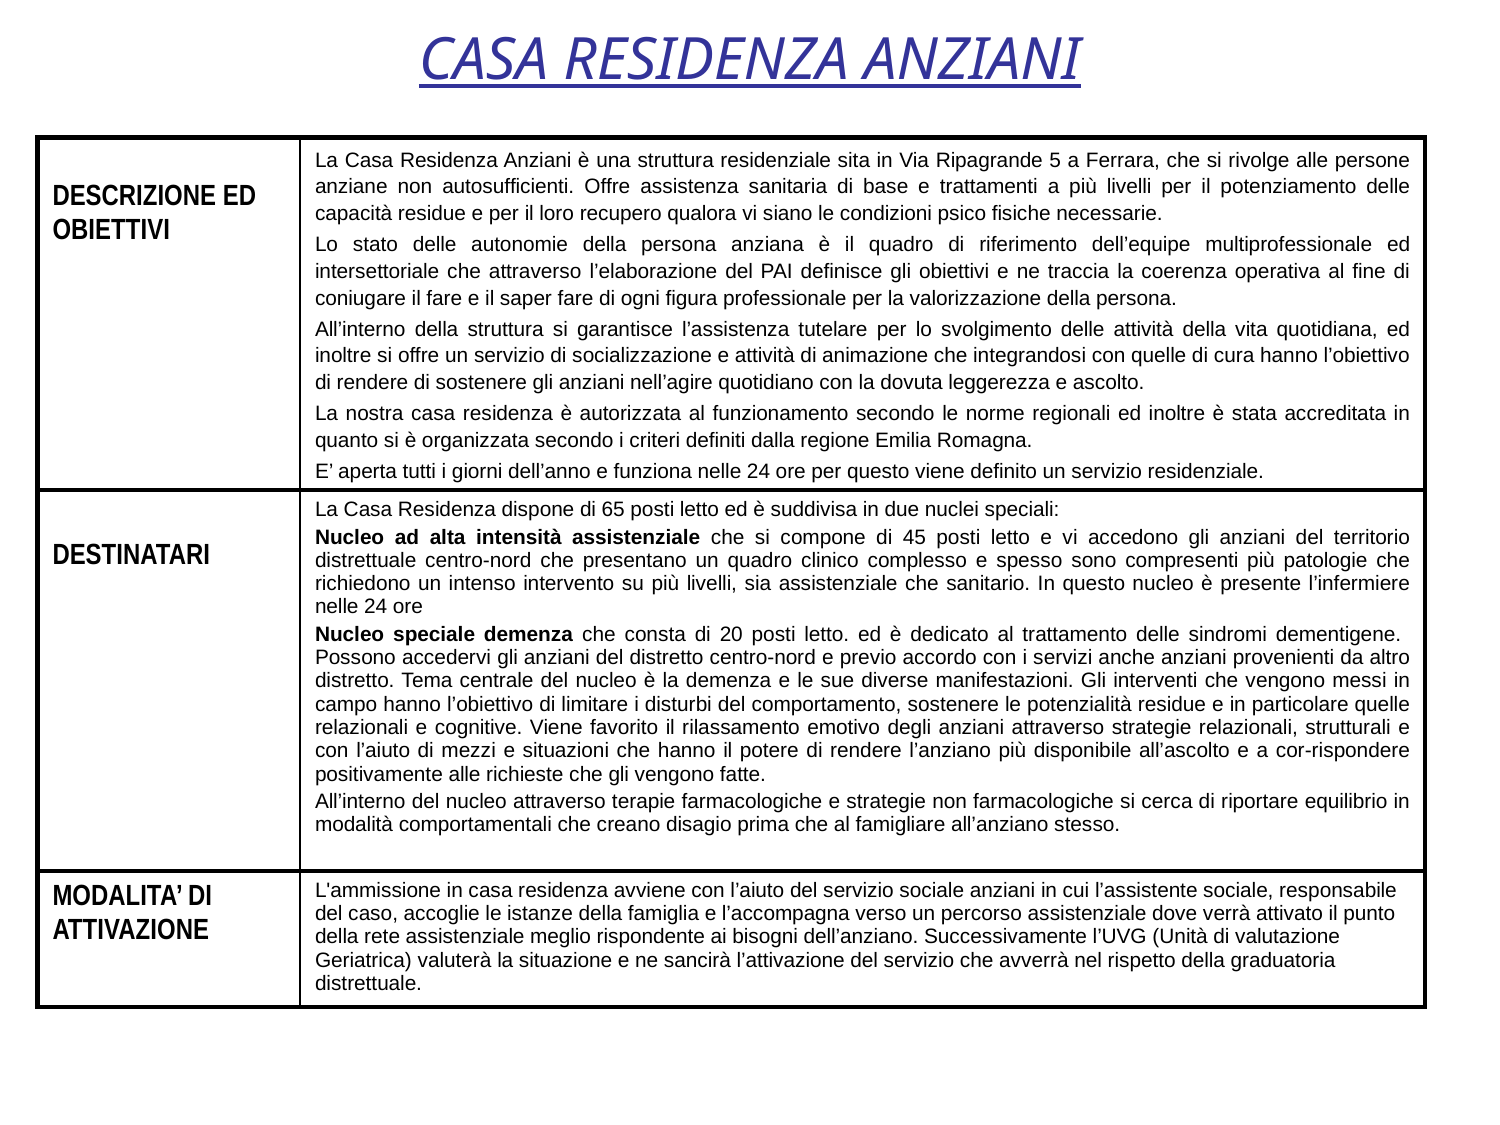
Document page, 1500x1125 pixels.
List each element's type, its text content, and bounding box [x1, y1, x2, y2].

table_cell DESTINATARI [40, 492, 299, 869]
text_box CASA RESIDENZA ANZIANI [74, 0, 1425, 113]
table_cell L'ammissione in casa residenza avviene con l’aiuto del servizio sociale anziani in cui l’assistente sociale, responsabile del caso, accoglie le istanze della famiglia e l’accompagna verso un percorso assistenziale dove verrà attivato il punto della rete assistenziale meglio rispondente ai bisogni dell’anziano. Successivamente l’UVG (Unità di valutazione Geriatrica) valuterà la situazione e ne sancirà l’attivazione del servizio che avverrà nel rispetto della graduatoria distrettuale. [301, 873, 1423, 1005]
table_cell MODALITA’ DI ATTIVAZIONE [40, 873, 299, 1005]
table_header La Casa Residenza Anziani è una struttura residenziale sita in Via Ripagrande 5 a Ferrara, che si rivolge alle persone anziane non autosufficienti. Offre assistenza sanitaria di base e trattamenti a più livelli per il potenziamento delle capacità residue e per il loro recupero qualora vi siano le condizioni psico fisiche necessarie. Lo stato delle autonomie della persona anziana è il quadro di riferimento dell’equipe multiprofessionale ed intersettoriale che attraverso l’elaborazione del PAI definisce gli obiettivi e ne traccia la coerenza operativa al fine di coniugare il fare e il saper fare di ogni figura professionale per la valorizzazione della persona. All’interno della struttura si garantisce l’assistenza tutelare per lo svolgimento delle attività della vita quotidiana, ed inoltre si offre un servizio di socializzazione e attività di animazione che integrandosi con quelle di cura hanno l’obiettivo di rendere di sostenere gli anziani nell’agire quotidiano con la dovuta leggerezza e ascolto. La nostra casa residenza è autorizzata al funzionamento secondo le norme regionali ed inoltre è stata accreditata in quanto si è organizzata secondo i criteri definiti dalla regione Emilia Romagna. E’ aperta tutti i giorni dell’anno e funziona nelle 24 ore per questo viene definito un servizio residenziale. [301, 140, 1423, 488]
table_cell La Casa Residenza dispone di 65 posti letto ed è suddivisa in due nuclei speciali: Nucleo ad alta intensità assistenziale che si compone di 45 posti letto e vi accedono gli anziani del territorio distrettuale centro-nord che presentano un quadro clinico complesso e spesso sono compresenti più patologie che richiedono un intenso intervento su più livelli, sia assistenziale che sanitario. In questo nucleo è presente l’infermiere nelle 24 ore Nucleo speciale demenza che consta di 20 posti letto. ed è dedicato al trattamento delle sindromi dementigene. Possono accedervi gli anziani del distretto centro-nord e previo accordo con i servizi anche anziani provenienti da altro distretto. Tema centrale del nucleo è la demenza e le sue diverse manifestazioni. Gli interventi che vengono messi in campo hanno l’obiettivo di limitare i disturbi del comportamento, sostenere le potenzialità residue e in particolare quelle relazionali e cognitive. Viene favorito il rilassamento emotivo degli anziani attraverso strategie relazionali, strutturali e con l’aiuto di mezzi e situazioni che hanno il potere di rendere l’anziano più disponibile all’ascolto e a cor-rispondere positivamente alle richieste che gli vengono fatte. All’interno del nucleo attraverso terapie farmacologiche e strategie non farmacologiche si cerca di riportare equilibrio in modalità comportamentali che creano disagio prima che al famigliare all’anziano stesso. [301, 492, 1423, 869]
table_header DESCRIZIONE ED OBIETTIVI [40, 140, 299, 488]
